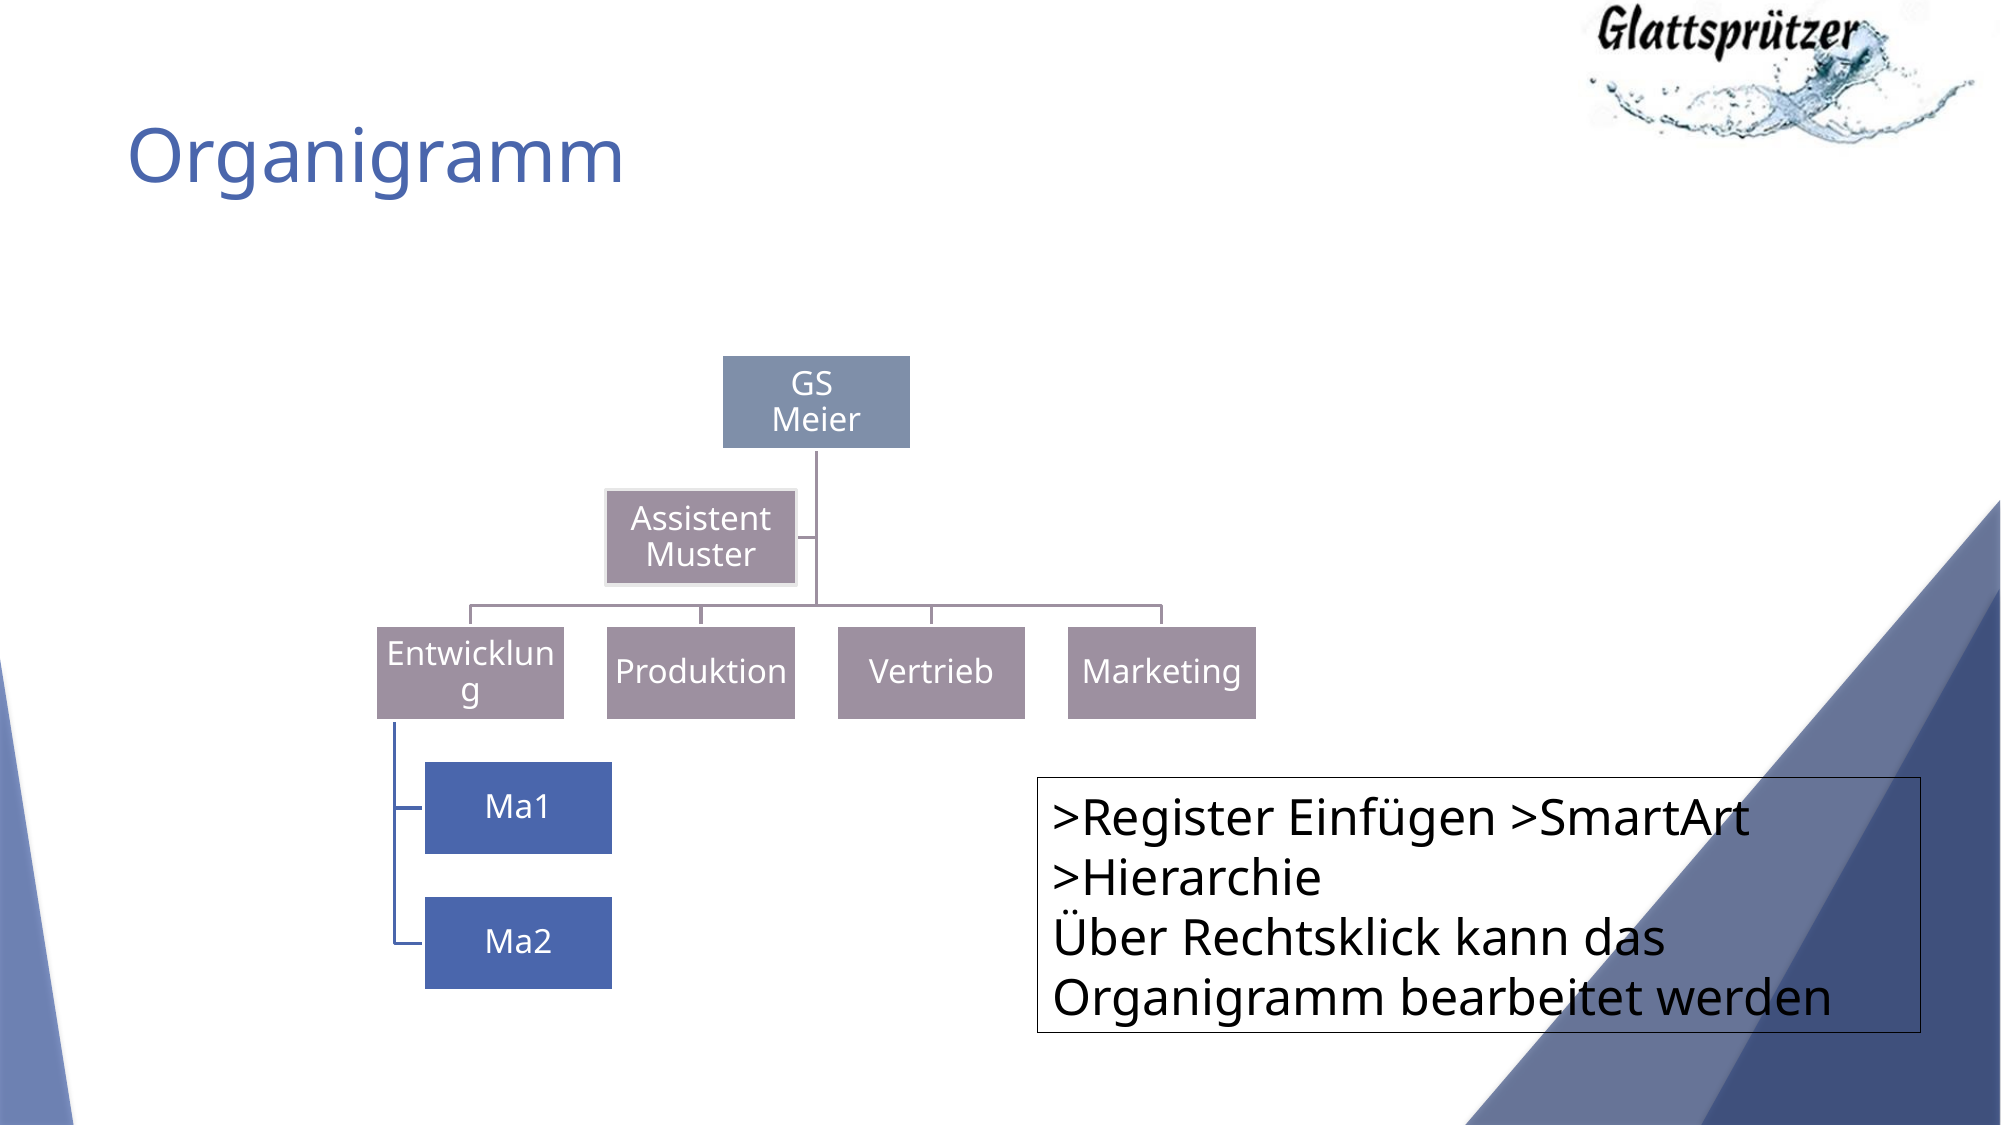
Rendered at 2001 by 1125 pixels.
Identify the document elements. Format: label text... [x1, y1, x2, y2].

picture [1578, 0, 2000, 172]
text_box >Register Einfügen >SmartArt >Hierarchie Über Rechtsklick kann das Organigramm bearbeitet werden [1037, 777, 1921, 1033]
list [110, 353, 1522, 992]
title Organigramm [111, 99, 1522, 317]
